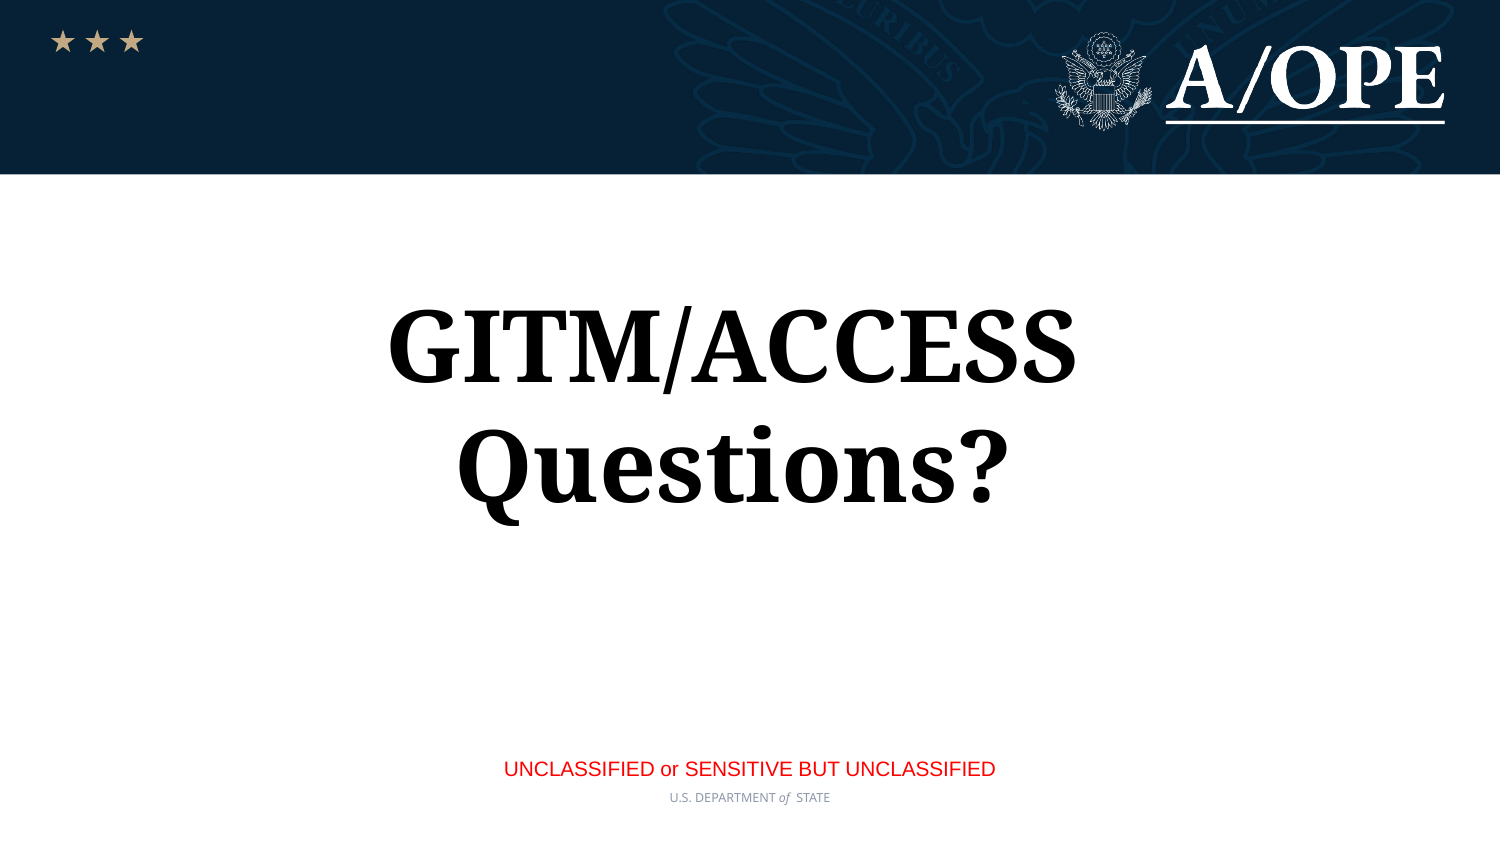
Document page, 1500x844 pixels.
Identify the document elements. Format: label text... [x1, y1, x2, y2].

title GITM/ACCESS Questions? [211, 67, 1256, 739]
picture [587, 0, 1500, 174]
text_box UNCLASSIFIED or SENSITIVE BUT UNCLASSIFIED [489, 747, 1011, 788]
